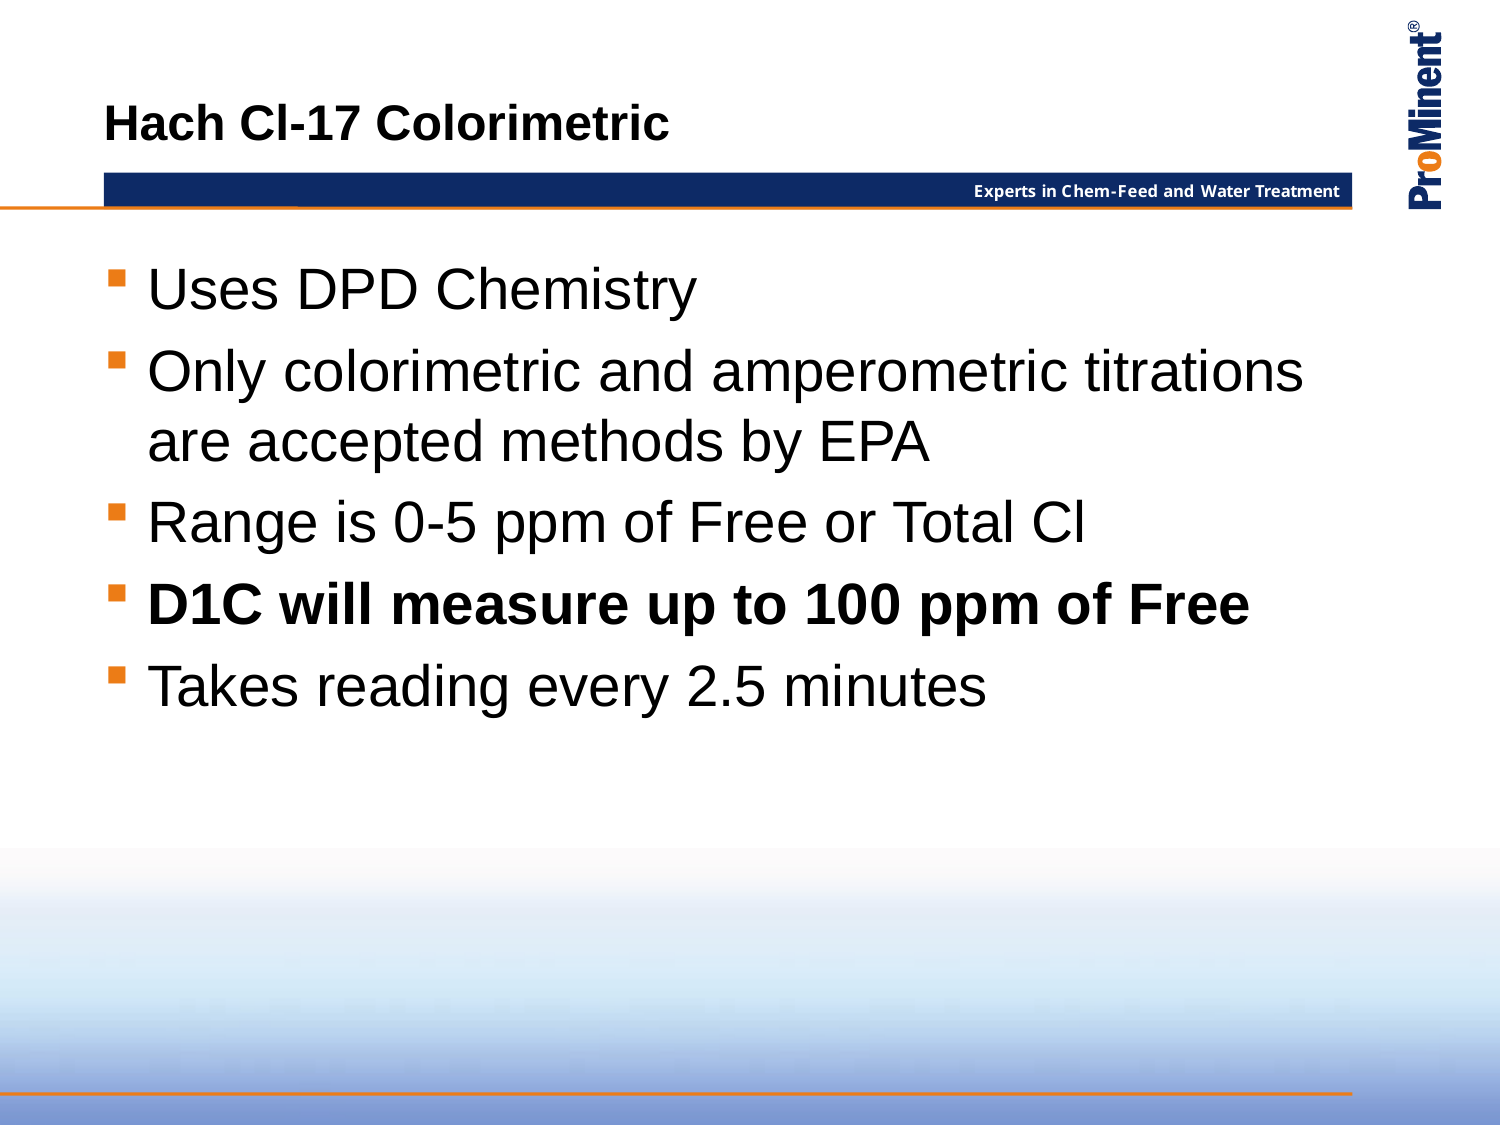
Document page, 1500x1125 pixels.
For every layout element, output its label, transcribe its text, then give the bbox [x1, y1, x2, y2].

title Hach Cl-17 Colorimetric [88, 44, 1353, 197]
list Uses DPD Chemistry Only colorimetric and amperometric titrations are accepted methods by EPA Range is 0-5 ppm of Free or Total Cl D1C will measure up to 100 ppm of Free Takes reading every 2.5 minutes [88, 243, 1353, 1048]
picture [0, 848, 1500, 1125]
